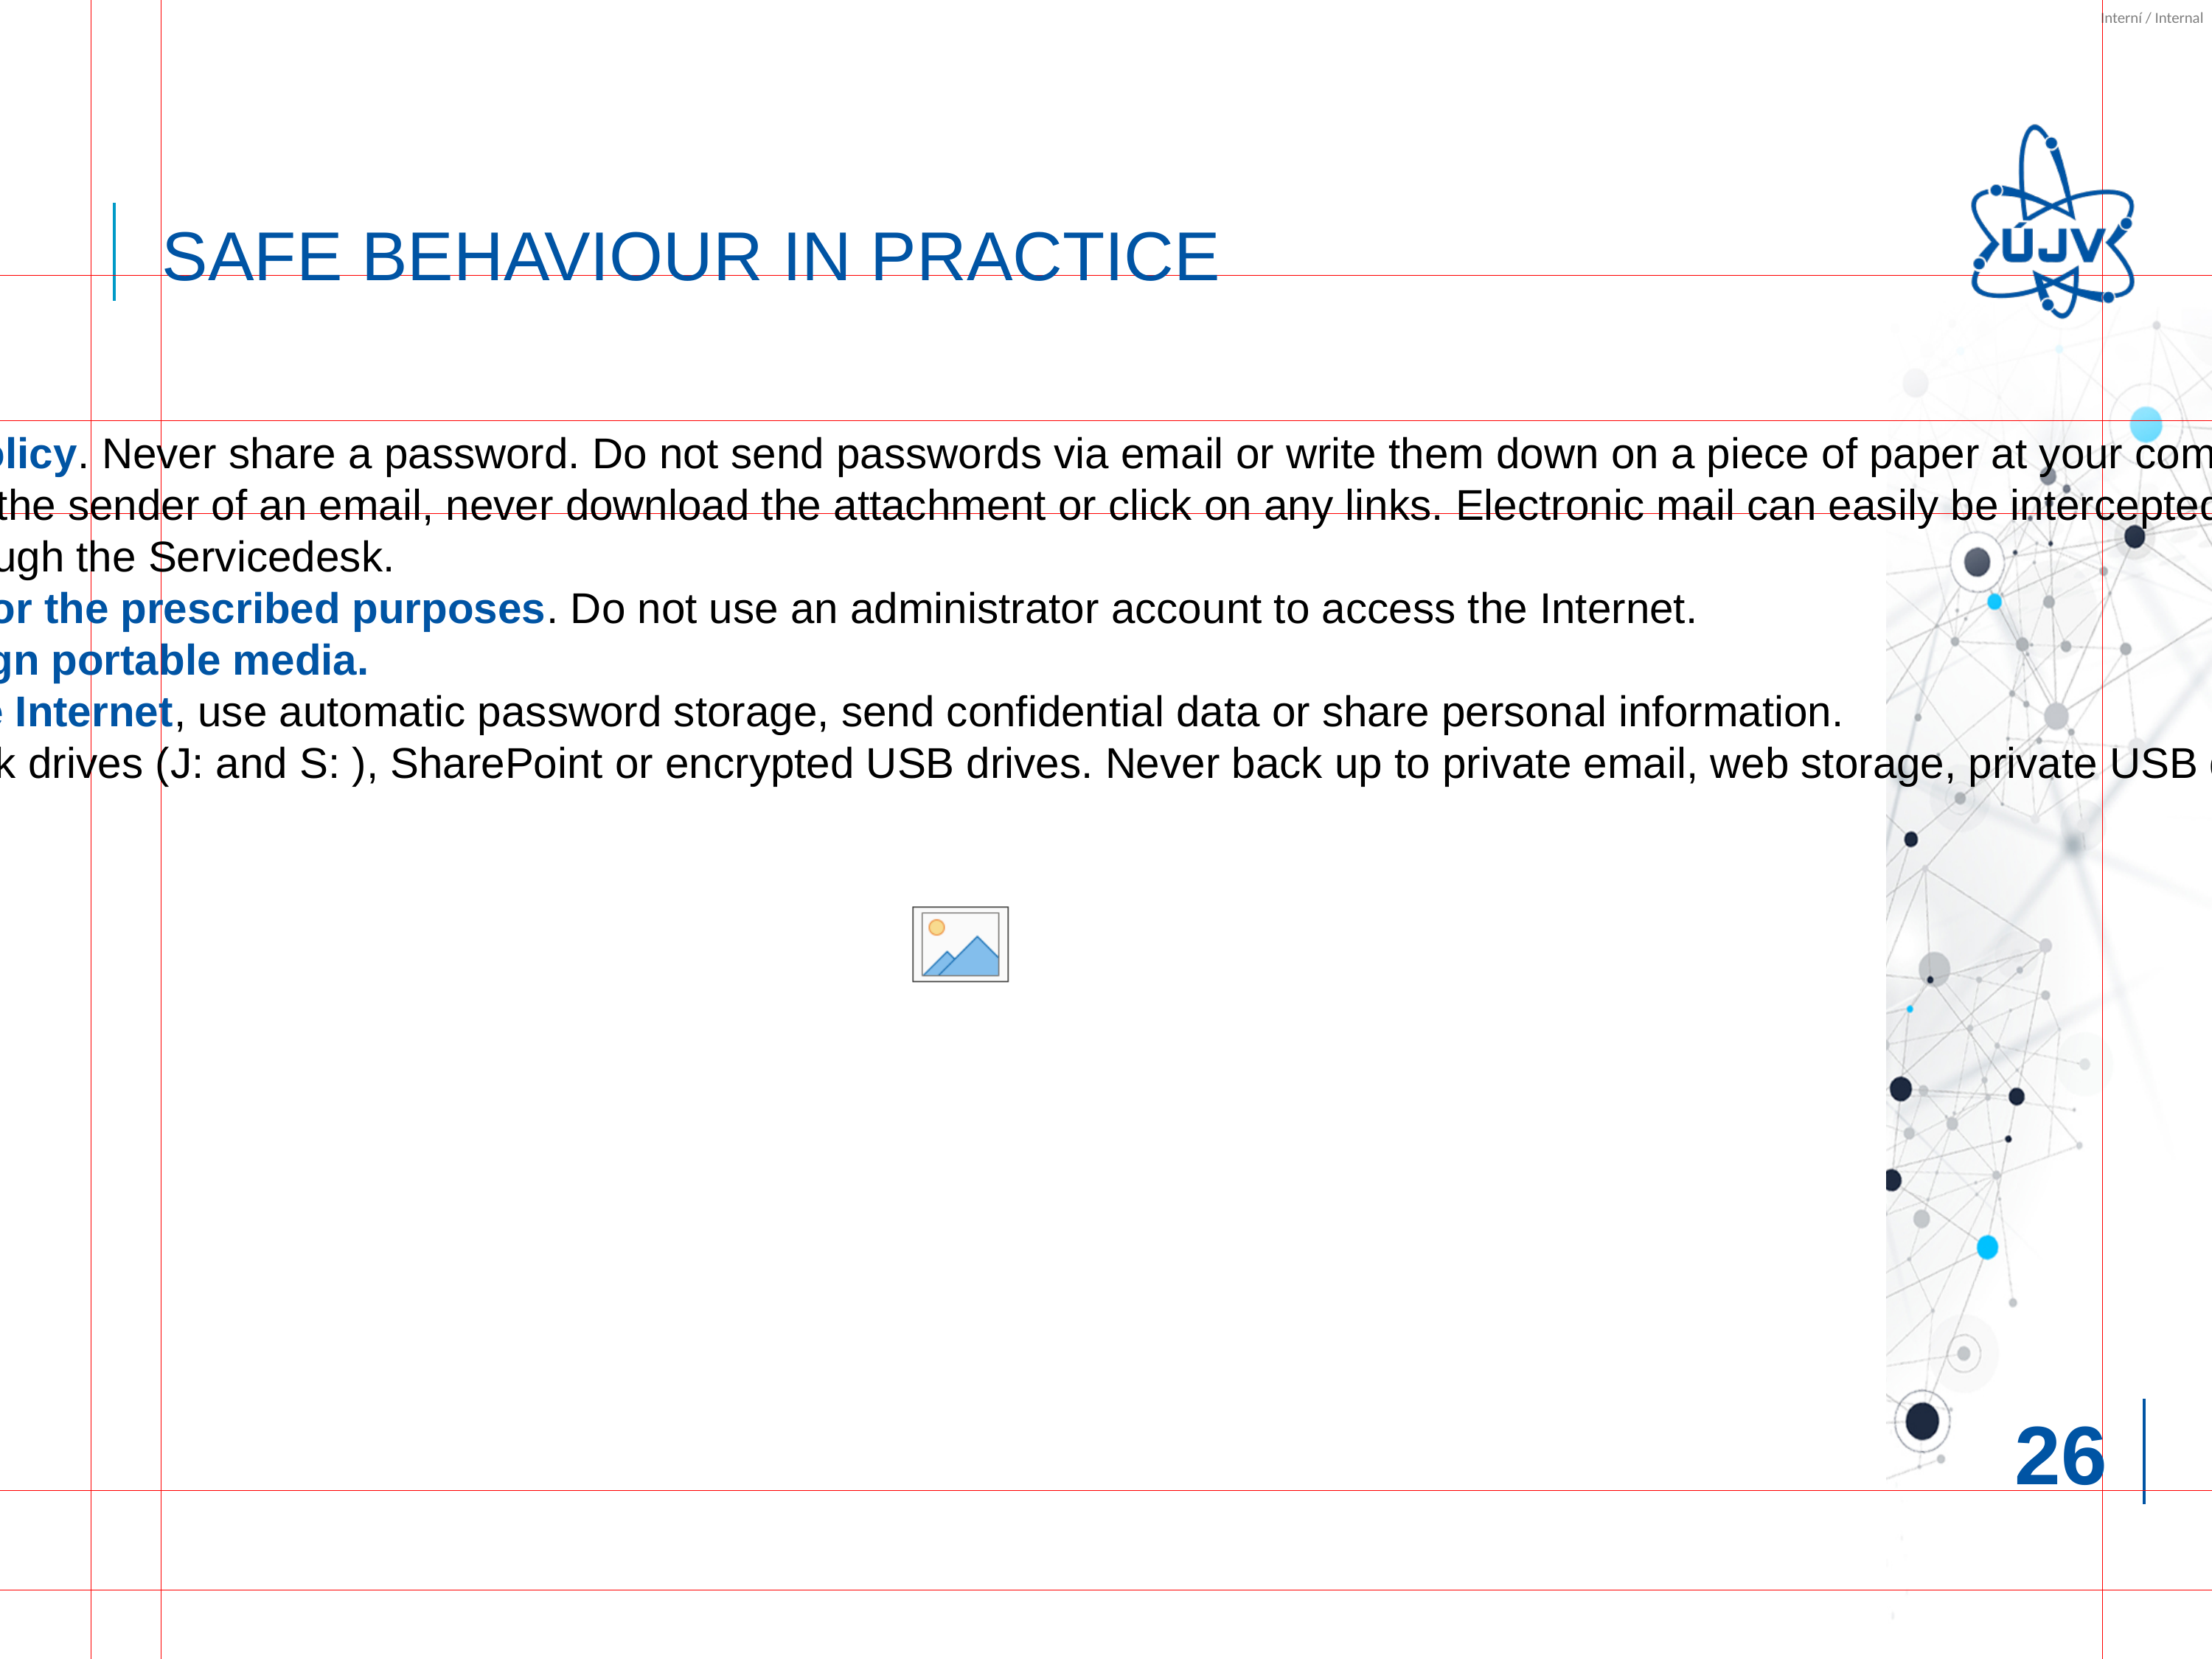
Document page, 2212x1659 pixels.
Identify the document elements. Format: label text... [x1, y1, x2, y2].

picture [1958, 514, 1968, 518]
picture [2122, 514, 2133, 518]
picture [1957, 500, 1969, 513]
picture [2147, 514, 2157, 518]
picture [1886, 1590, 2102, 1659]
picture [2062, 499, 2074, 507]
picture [2206, 514, 2212, 518]
picture [161, 420, 1759, 1470]
picture [1886, 514, 1892, 518]
picture [1980, 499, 1993, 507]
picture [2205, 499, 2212, 513]
picture [2103, 514, 2212, 1490]
picture [2103, 1590, 2212, 1659]
slide_number 26 [1937, 1399, 2107, 1505]
picture [1886, 514, 2102, 1490]
picture [2146, 500, 2158, 513]
picture [1981, 514, 1992, 518]
picture [2121, 499, 2134, 507]
picture [2103, 421, 2212, 513]
picture [2182, 514, 2193, 518]
picture [1886, 84, 2212, 420]
picture [1886, 421, 2102, 513]
picture [2181, 499, 2194, 507]
picture [1886, 1491, 2102, 1590]
picture [2026, 500, 2037, 513]
picture [1886, 758, 1890, 764]
picture [2103, 1491, 2212, 1590]
picture [1886, 509, 1892, 513]
picture [1886, 767, 1890, 774]
title Safe Behaviour in Practice [161, 124, 1759, 381]
picture [2062, 514, 2073, 518]
picture [2103, 514, 2110, 518]
